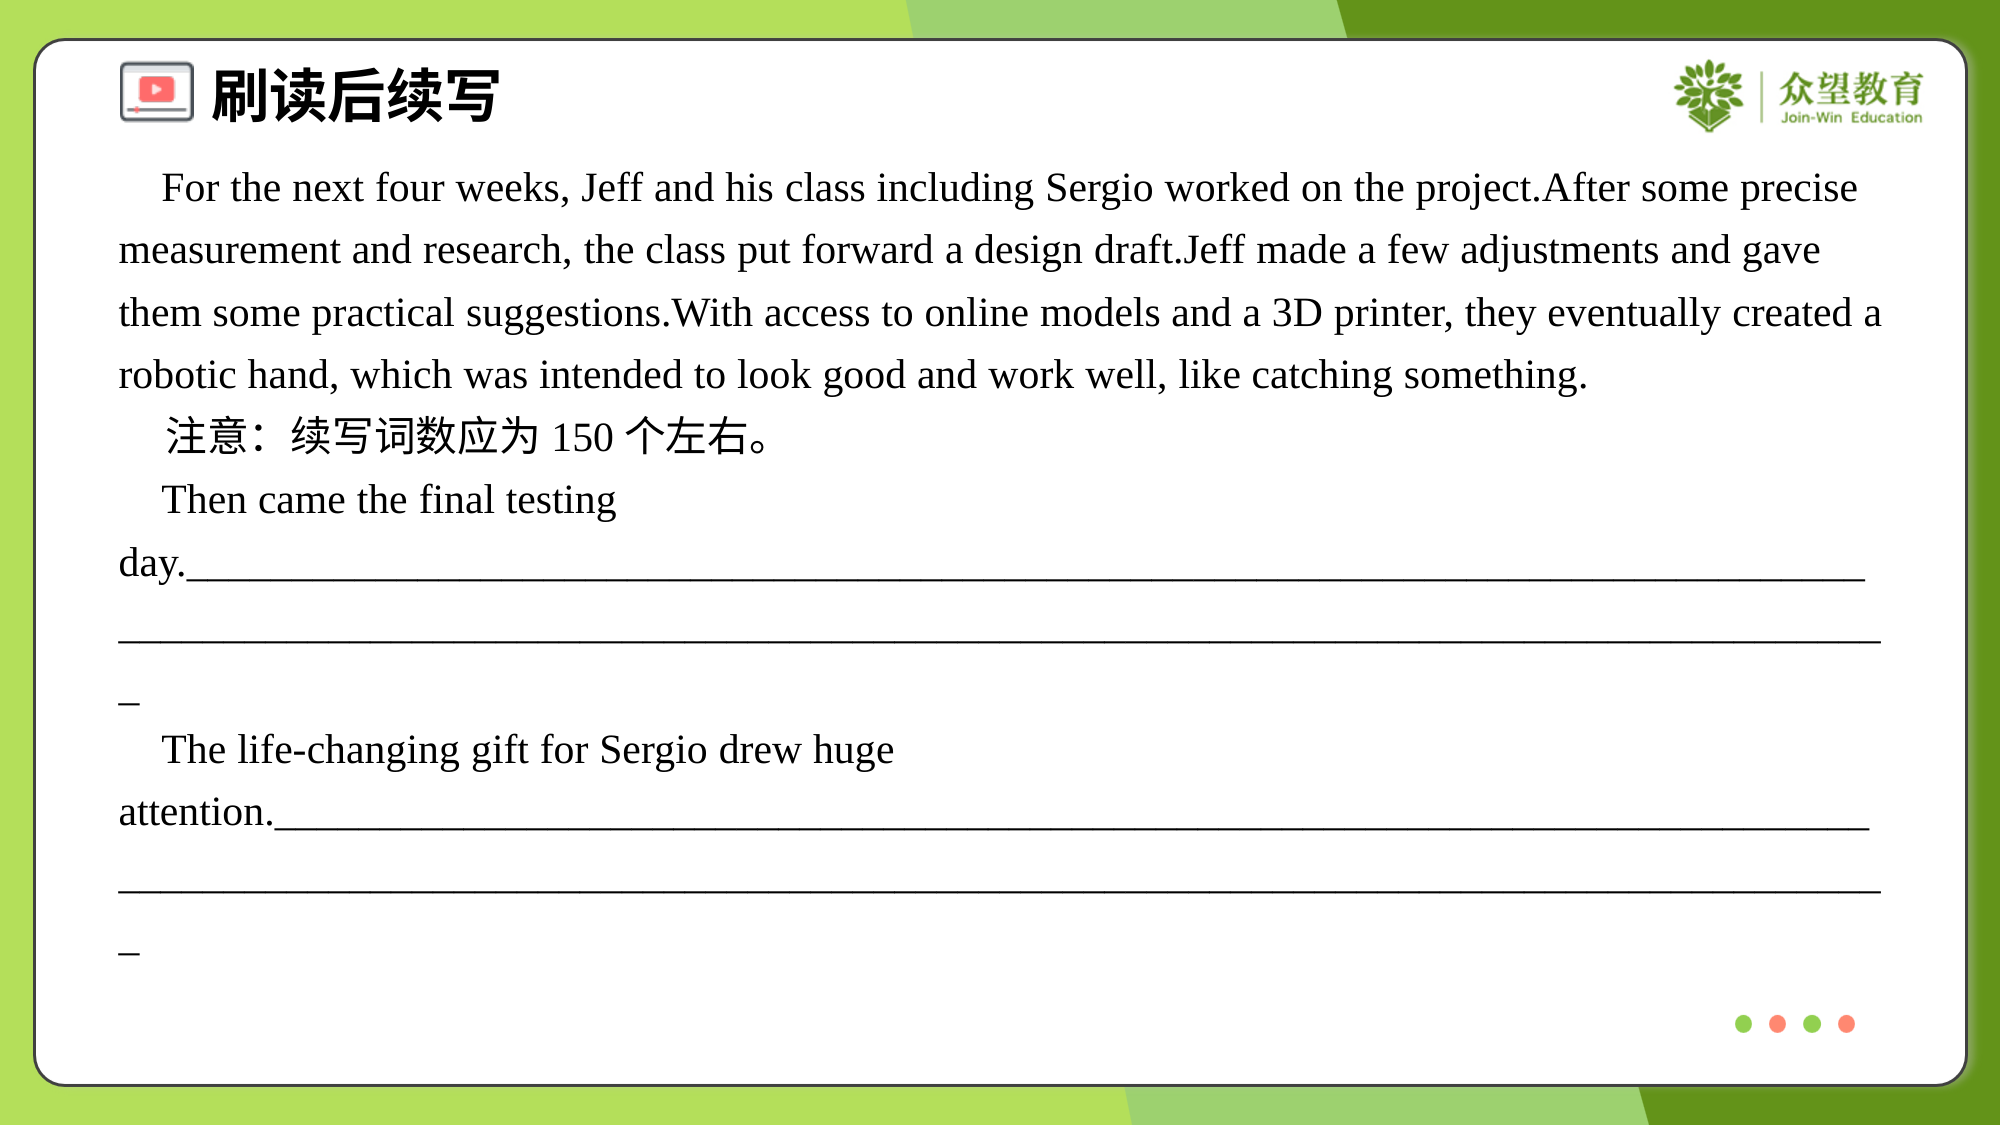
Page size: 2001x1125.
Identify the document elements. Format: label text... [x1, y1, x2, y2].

picture [0, 0, 2000, 1125]
text_box For the next four weeks, Jeff and his class including Sergio worked on the project.After some precise measurement and research, the class put forward a design draft.Jeff made a few adjustments and gave them some practical suggestions.With access to online models and a 3D printer, they eventually created a robotic hand, which was intended to look good and work well, like catching something. 注意：续写词数应为150个左右。 Then came the final testing day._____________________________________________________________________________________________________________________________________________________________________ The life-changing gift for Sergio drew huge attention._________________________________________________________________________________________________________________________________________________________________#1.8 [118, 146, 1883, 829]
